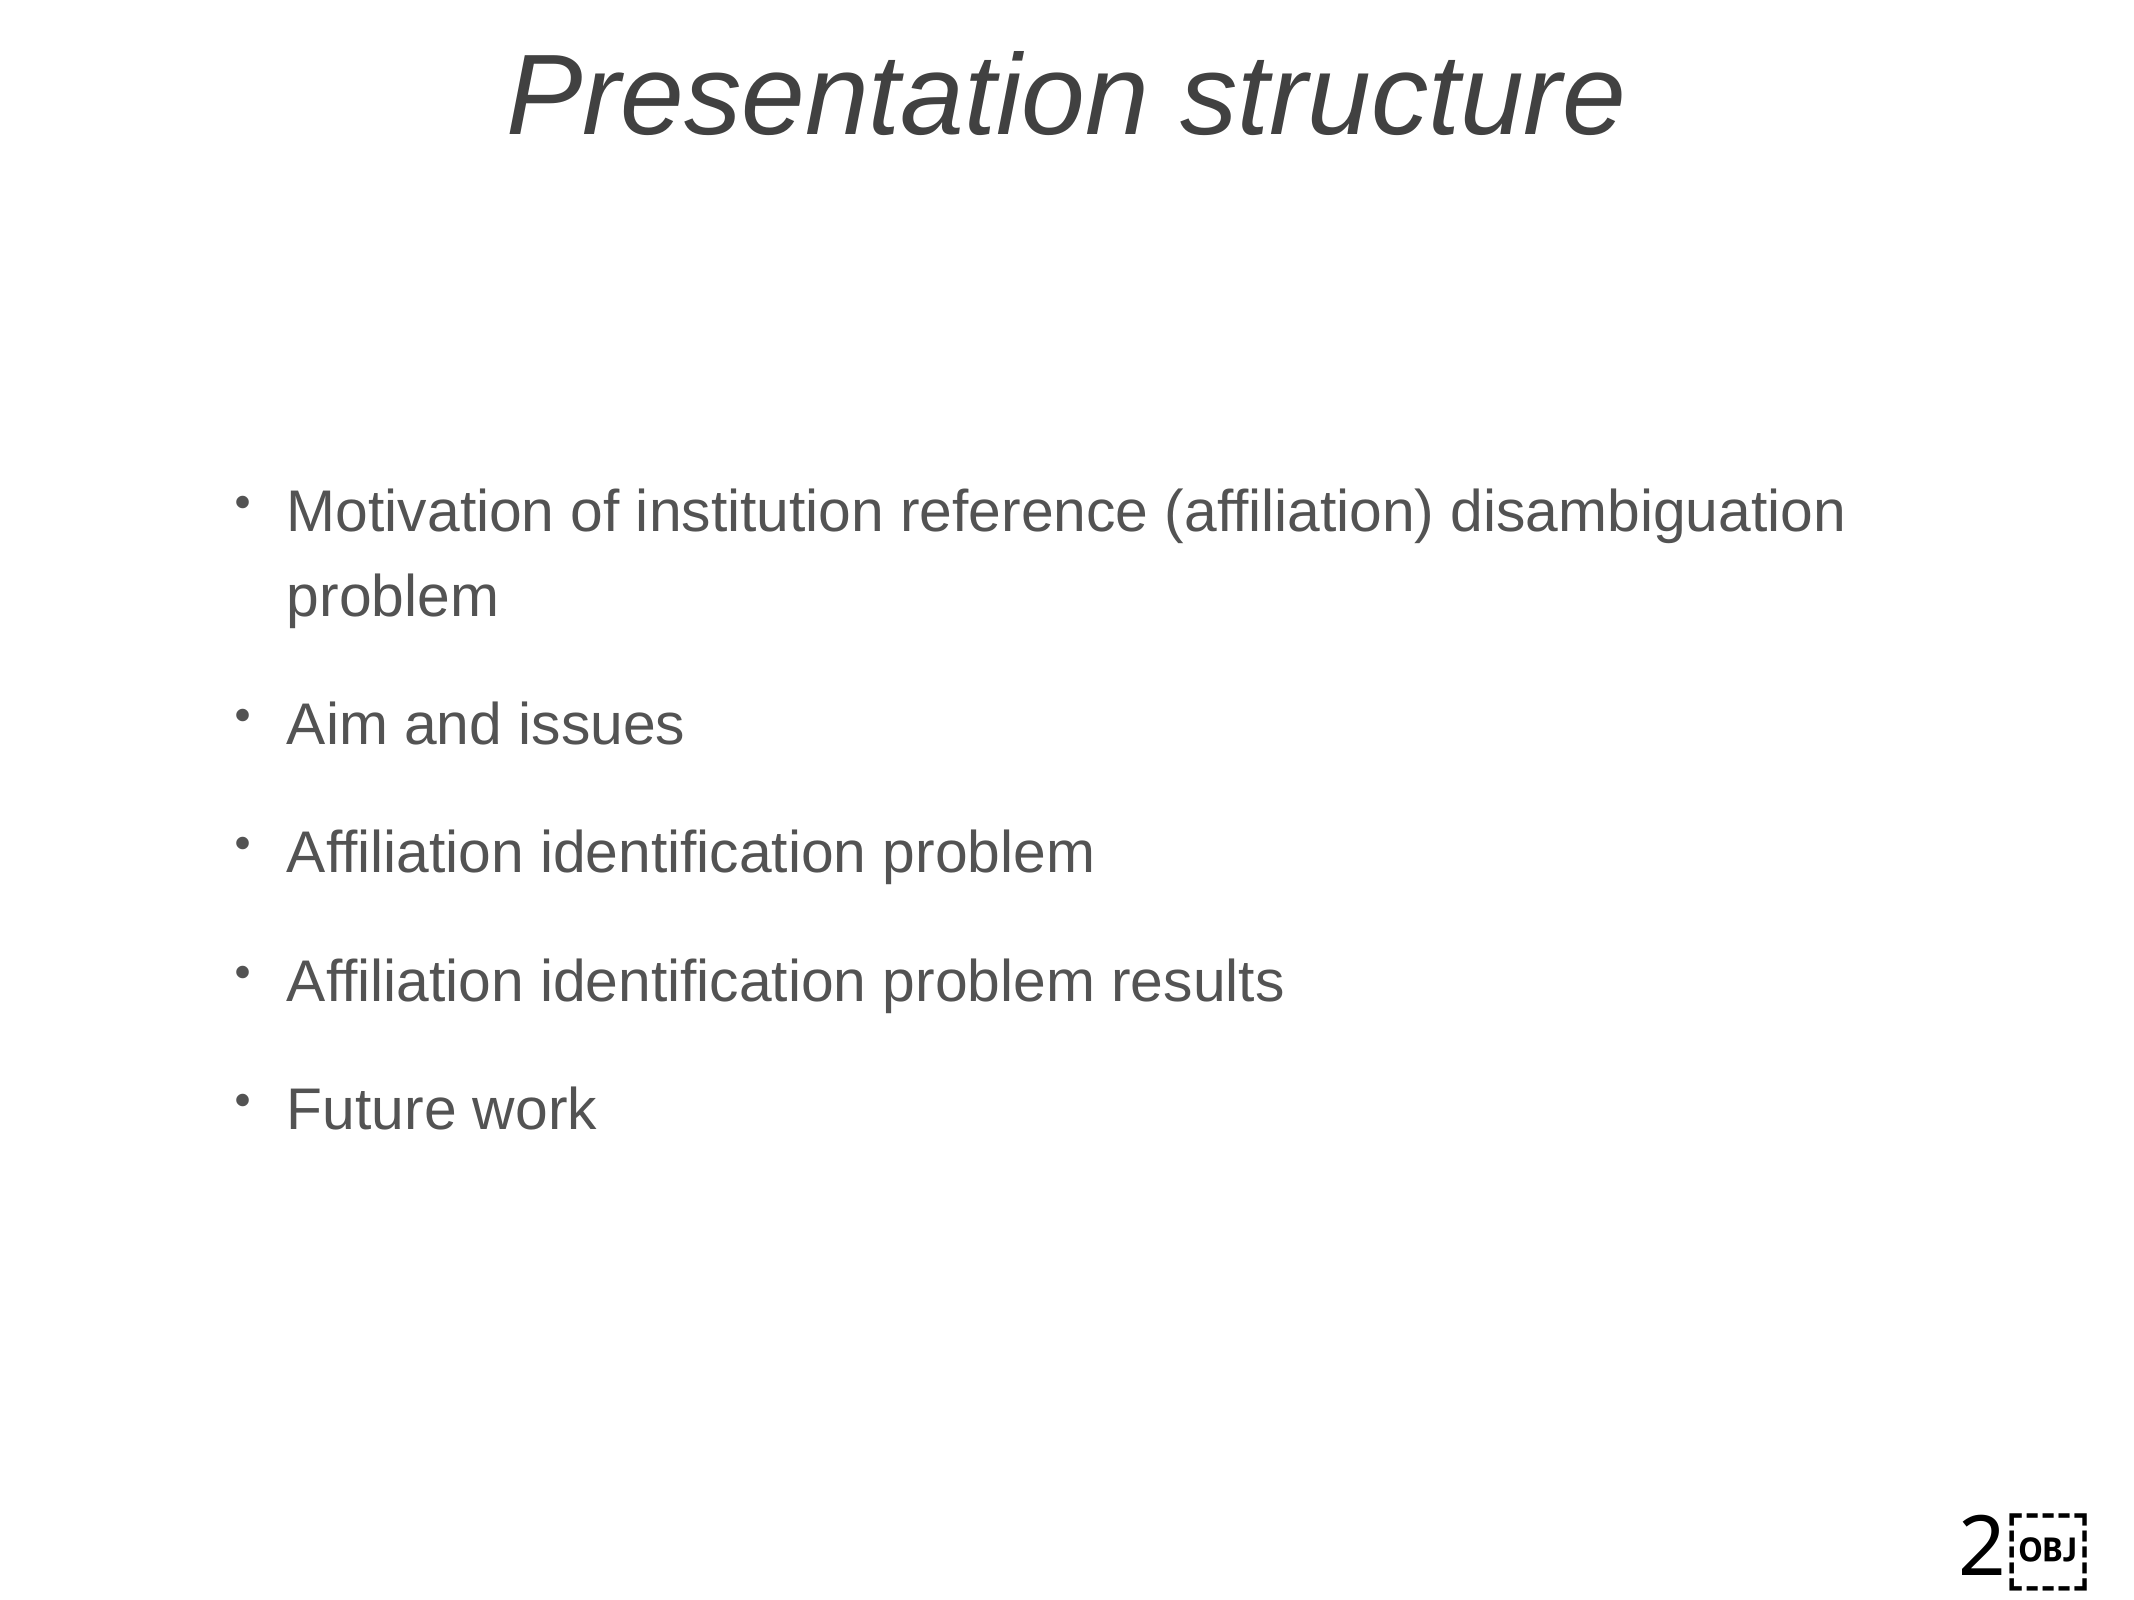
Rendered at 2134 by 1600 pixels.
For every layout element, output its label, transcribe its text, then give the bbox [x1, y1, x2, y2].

text_box Motivation of institution reference (affiliation) disambiguation problem Aim and issues Affiliation identification problem Affiliation identification problem results Future work [226, 305, 1908, 1294]
text_box 2￼ [1914, 1483, 2134, 1600]
text_box Presentation structure [497, 11, 1636, 166]
